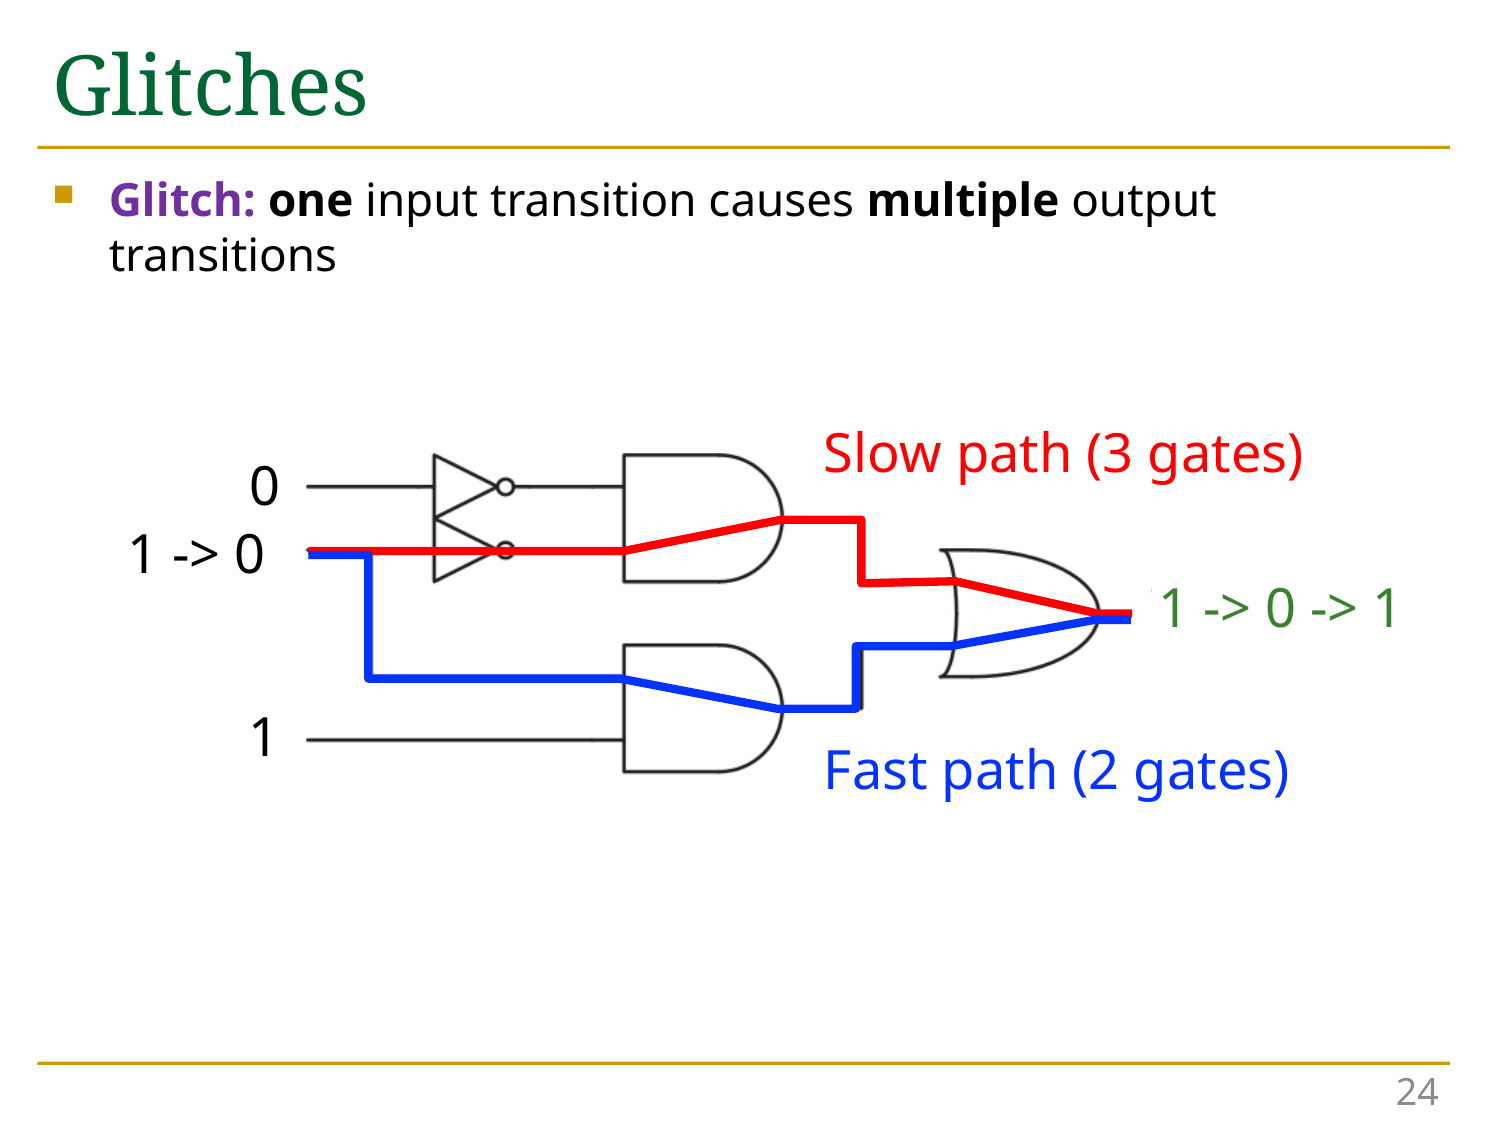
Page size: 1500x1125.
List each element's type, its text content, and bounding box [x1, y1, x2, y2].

text_box 1 -> 0 [112, 512, 296, 593]
text_box 1 -> 0 -> 1 [1158, 565, 1453, 646]
text_box [87, 294, 1413, 1025]
text_box Slow path (3 gates) [1153, 411, 1328, 491]
text_box 1 [233, 695, 296, 775]
text_box Fast path (2 gates) [809, 727, 1328, 808]
list Glitch: one input transition causes multiple output transitions [37, 163, 1450, 294]
picture [301, 412, 1153, 798]
text_box 0 [235, 444, 296, 512]
title Glitches [37, 24, 1450, 163]
slide_number 24 [1116, 1063, 1454, 1124]
